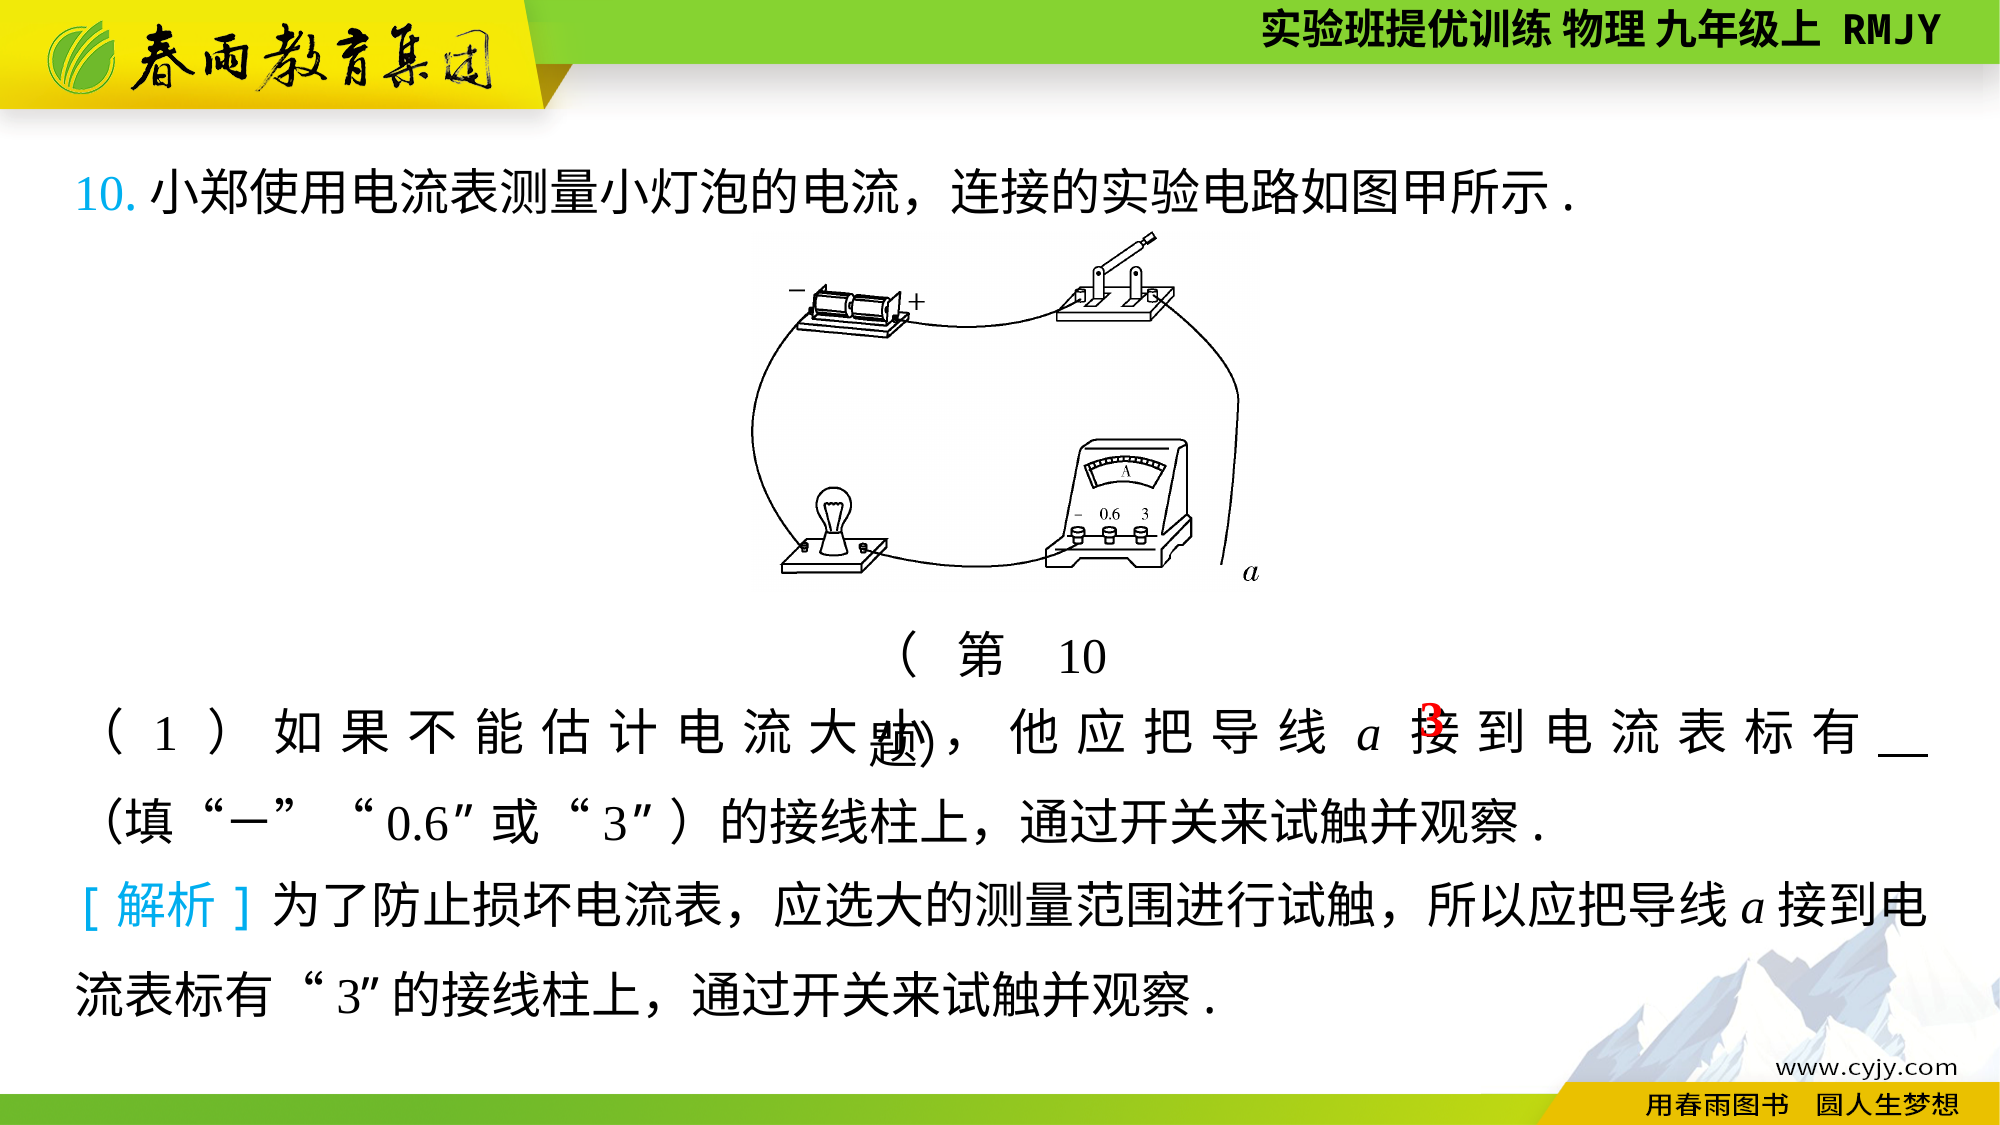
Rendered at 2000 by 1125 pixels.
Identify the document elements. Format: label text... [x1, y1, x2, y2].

picture [0, 0, 2000, 1125]
text_box [解析]为了防止损坏电流表，应选大的测量范围进行试触，所以应把导线a接到电流表标有“3”的接线柱上，通过开关来试触并观察. [59, 835, 1944, 1031]
list 10.小郑使用电流表测量小灯泡的电流，连接的实验电路如图甲所示. （1）如果不能估计电流大小，他应把导线a接到电流表标有 （填“－”“0.6”或“3”）的接线柱上，通过开关来试触并观察. [59, 122, 1944, 835]
text_box 3 [1404, 679, 1460, 754]
text_box （第10题） [854, 601, 1134, 691]
